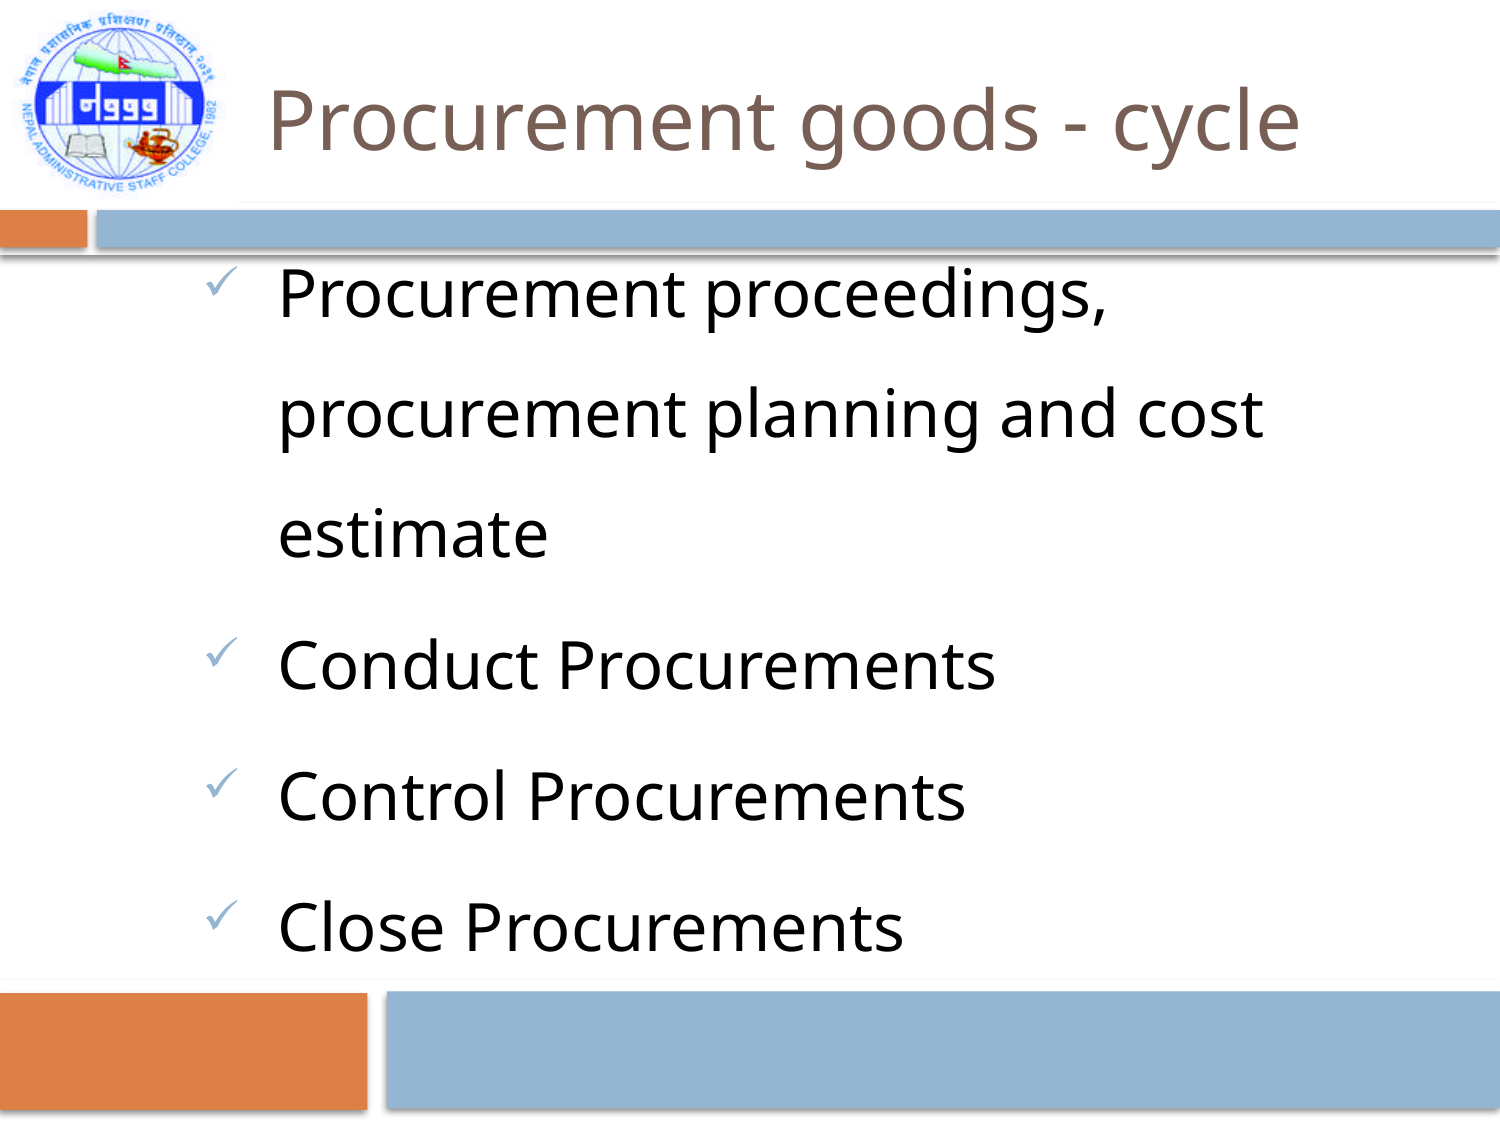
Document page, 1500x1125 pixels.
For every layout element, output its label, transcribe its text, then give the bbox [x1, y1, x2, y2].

subtitle Procurement proceedings, procurement planning and cost estimate Conduct Procurements Control Procurements Close Procurements [112, 396, 1500, 907]
title Procurement goods - cycle [251, 55, 1331, 175]
picture [0, 0, 236, 208]
